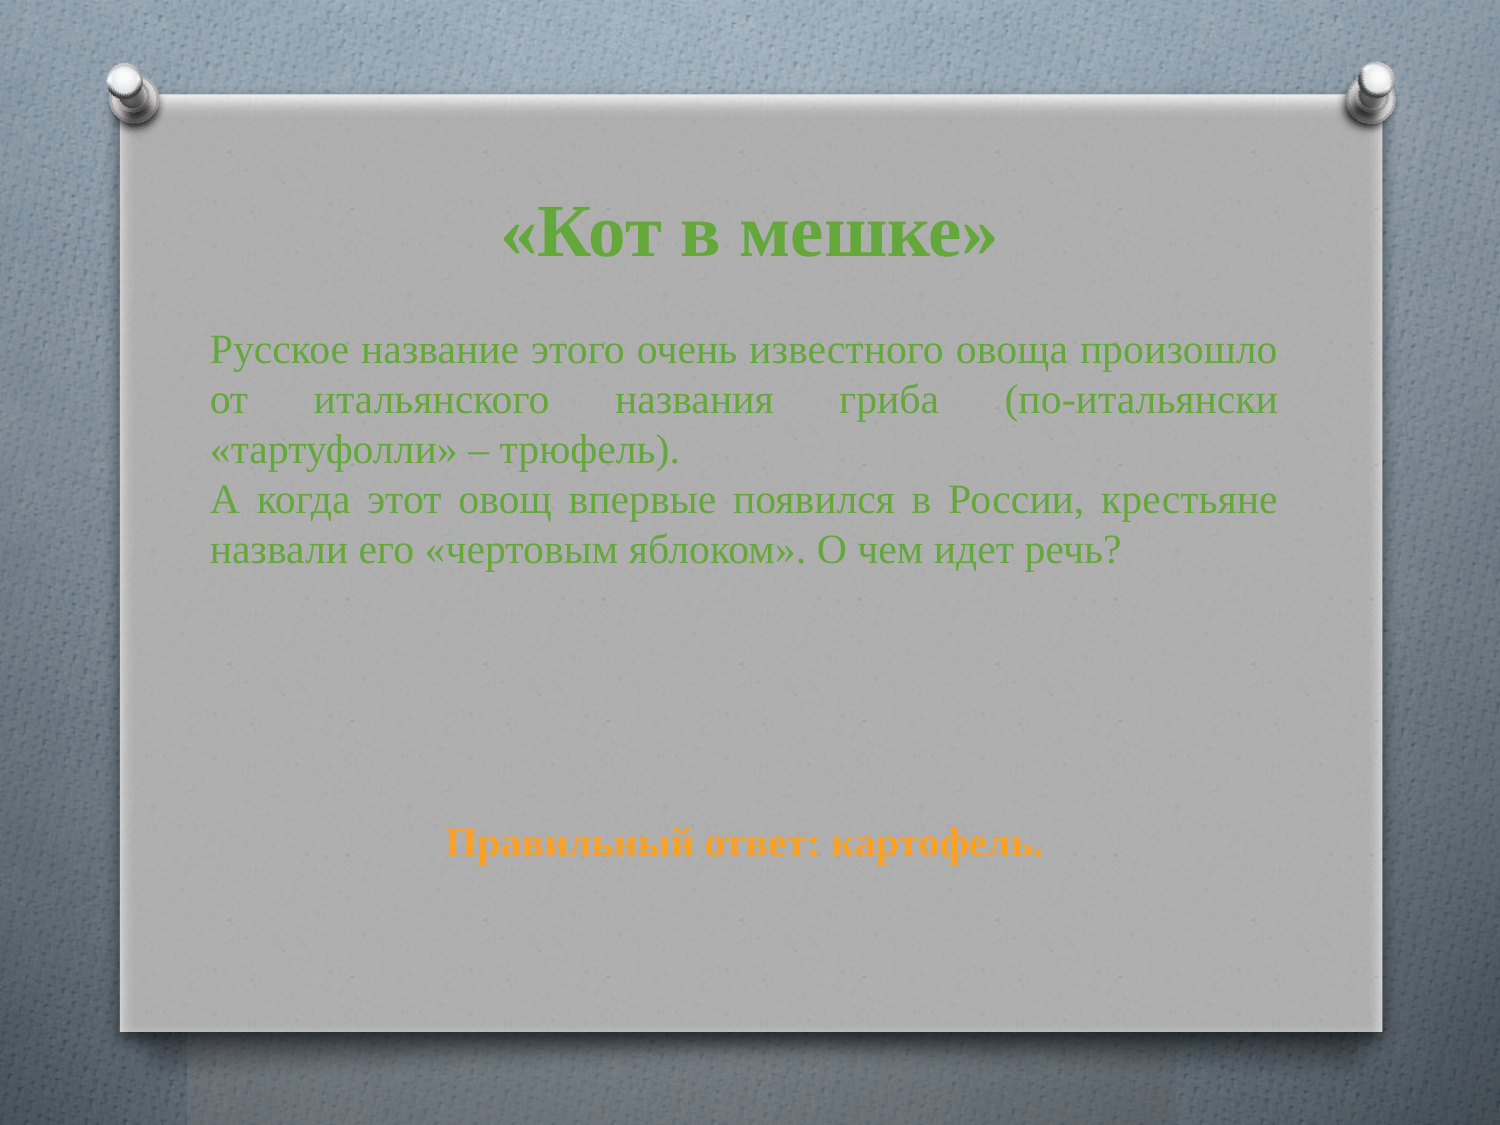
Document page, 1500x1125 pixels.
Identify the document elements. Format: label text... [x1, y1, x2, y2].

list Русское название этого очень известного овоща произошло от итальянского названия гриба (по-итальянски «тартуфолли» – трюфель). А когда этот овощ впервые появился в России, крестьяне назвали его «чертовым яблоком». О чем идет речь? Правильный ответ: картофель. [194, 314, 1294, 965]
picture [1317, 35, 1439, 156]
picture [75, 29, 198, 153]
title «Кот в мешке» [237, 149, 1263, 279]
